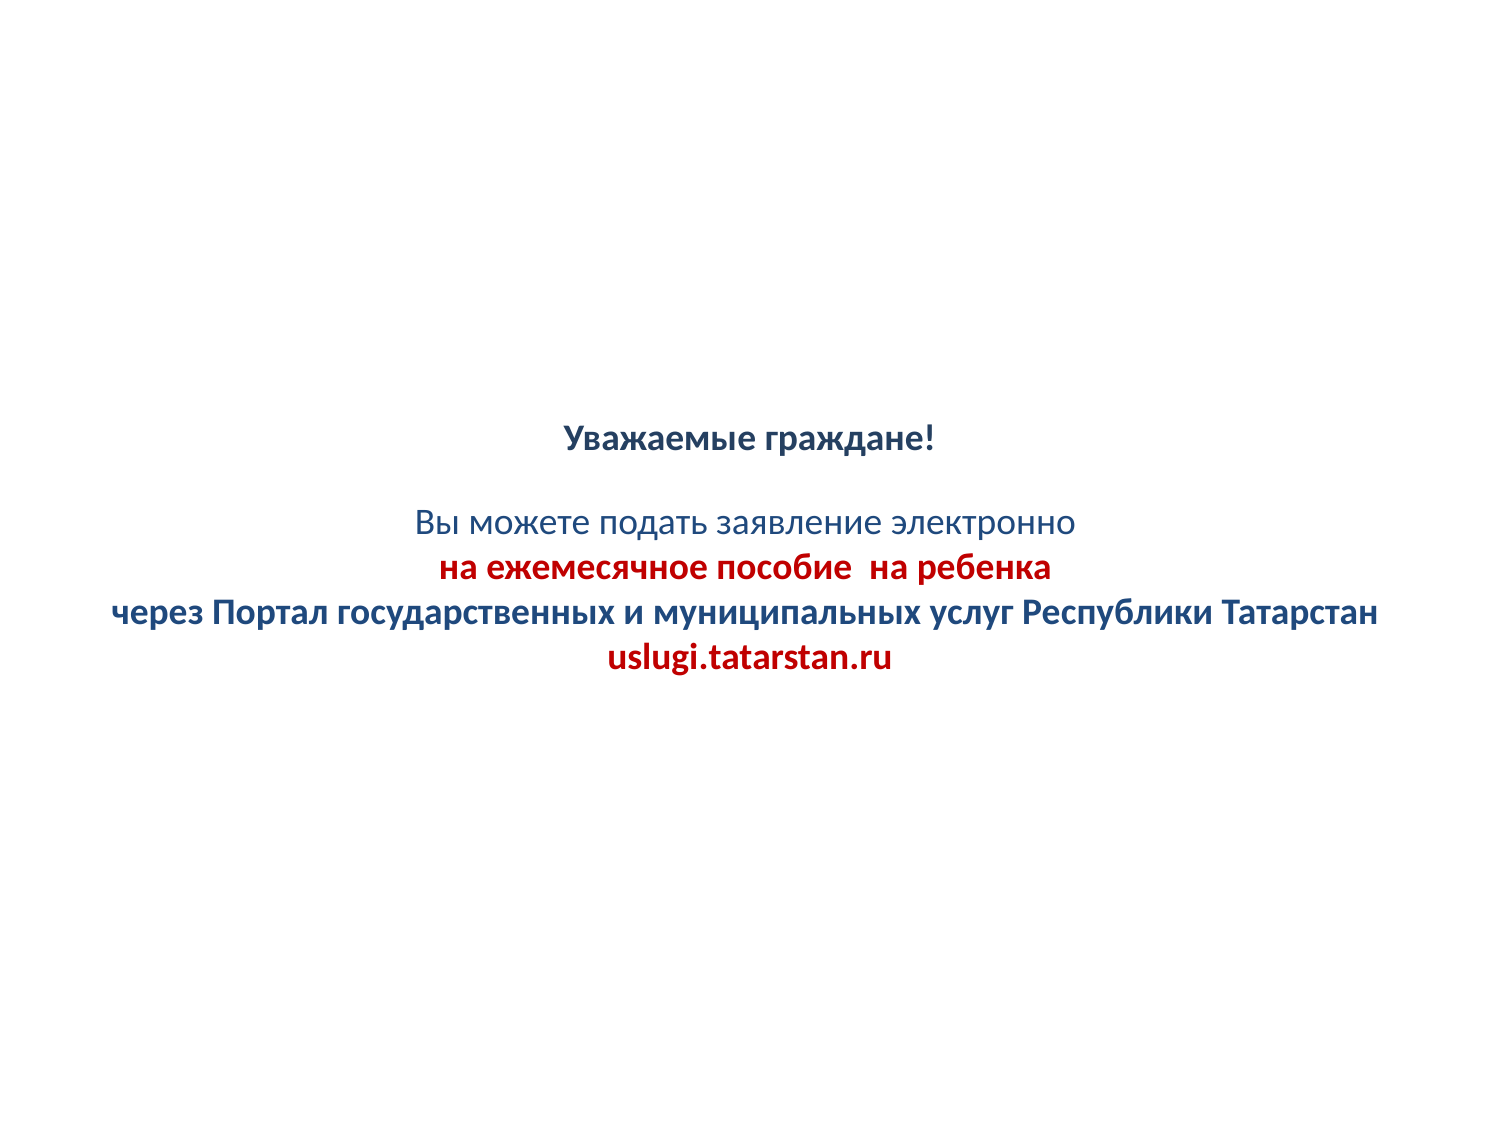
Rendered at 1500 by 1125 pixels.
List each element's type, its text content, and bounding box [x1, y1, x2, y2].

title Уважаемые граждане! Вы можете подать заявление электронно на ежемесячное пособие на ребенка через Портал государственных и муниципальных услуг Республики Татарстан uslugi.tatarstan.ru [0, 19, 1500, 1106]
